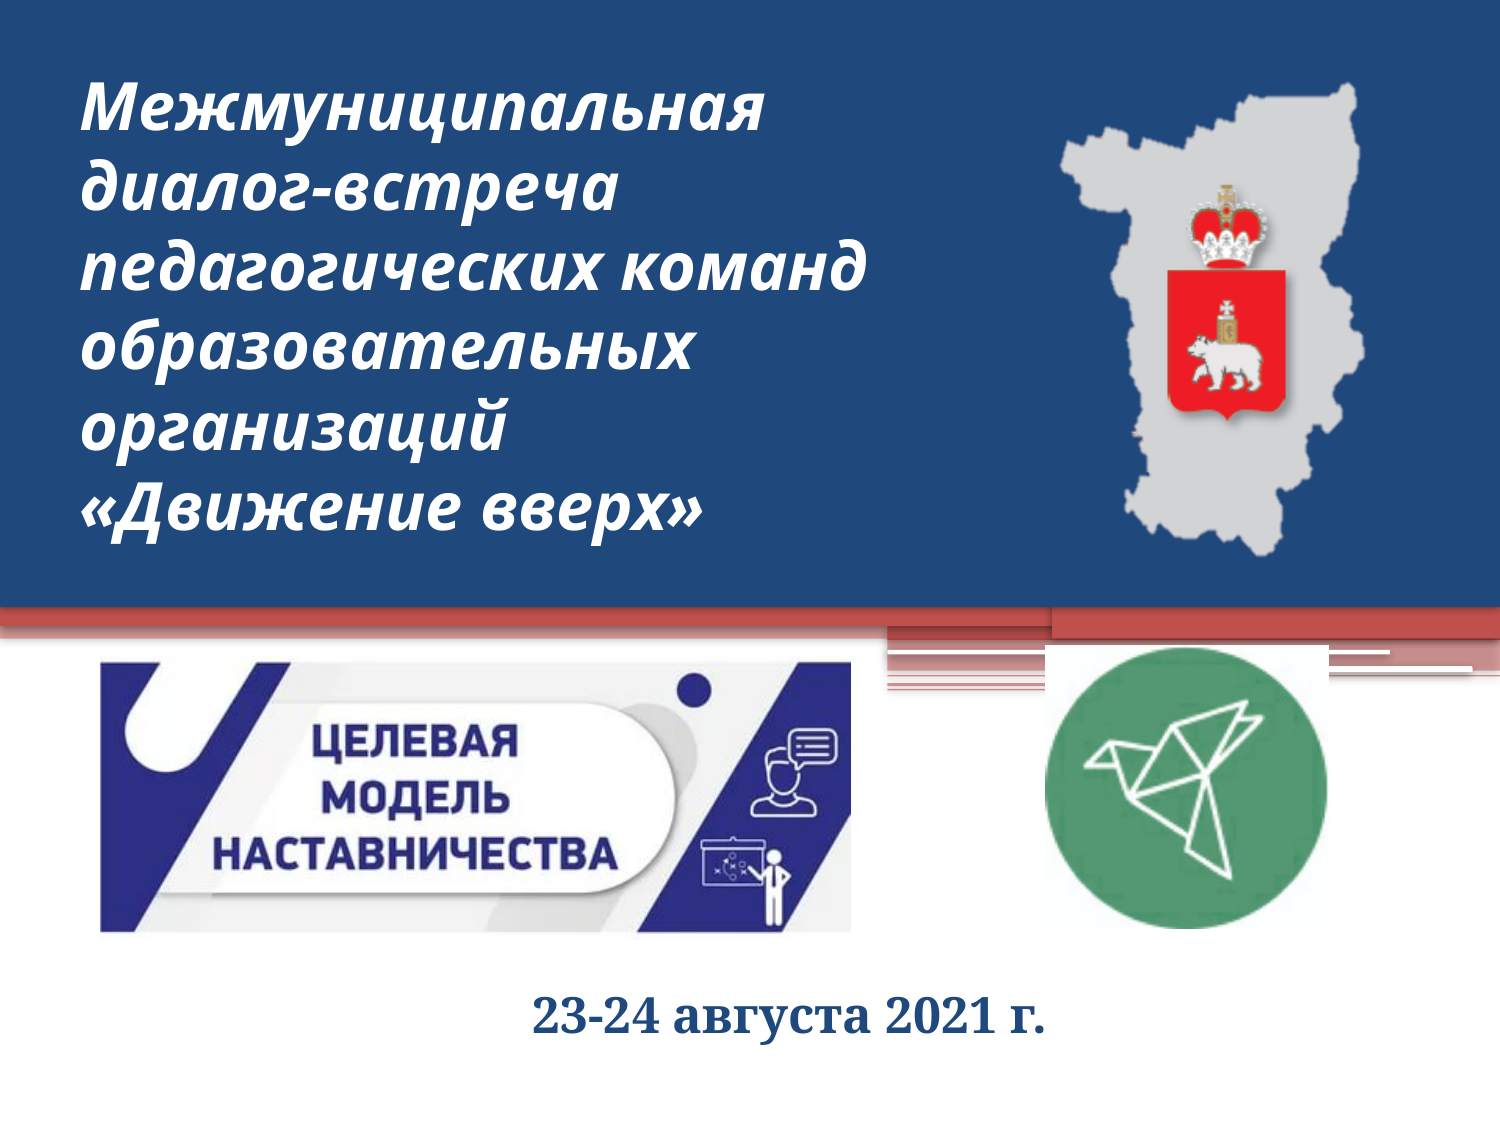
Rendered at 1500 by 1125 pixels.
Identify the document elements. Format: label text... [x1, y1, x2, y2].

picture [944, 0, 1500, 929]
picture [100, 656, 851, 941]
title Межмуниципальная диалог-встреча педагогических команд образовательных организаций «Движение вверх» [64, 101, 937, 551]
subtitle 23-24 августа 2021 г. [206, 975, 1376, 1094]
